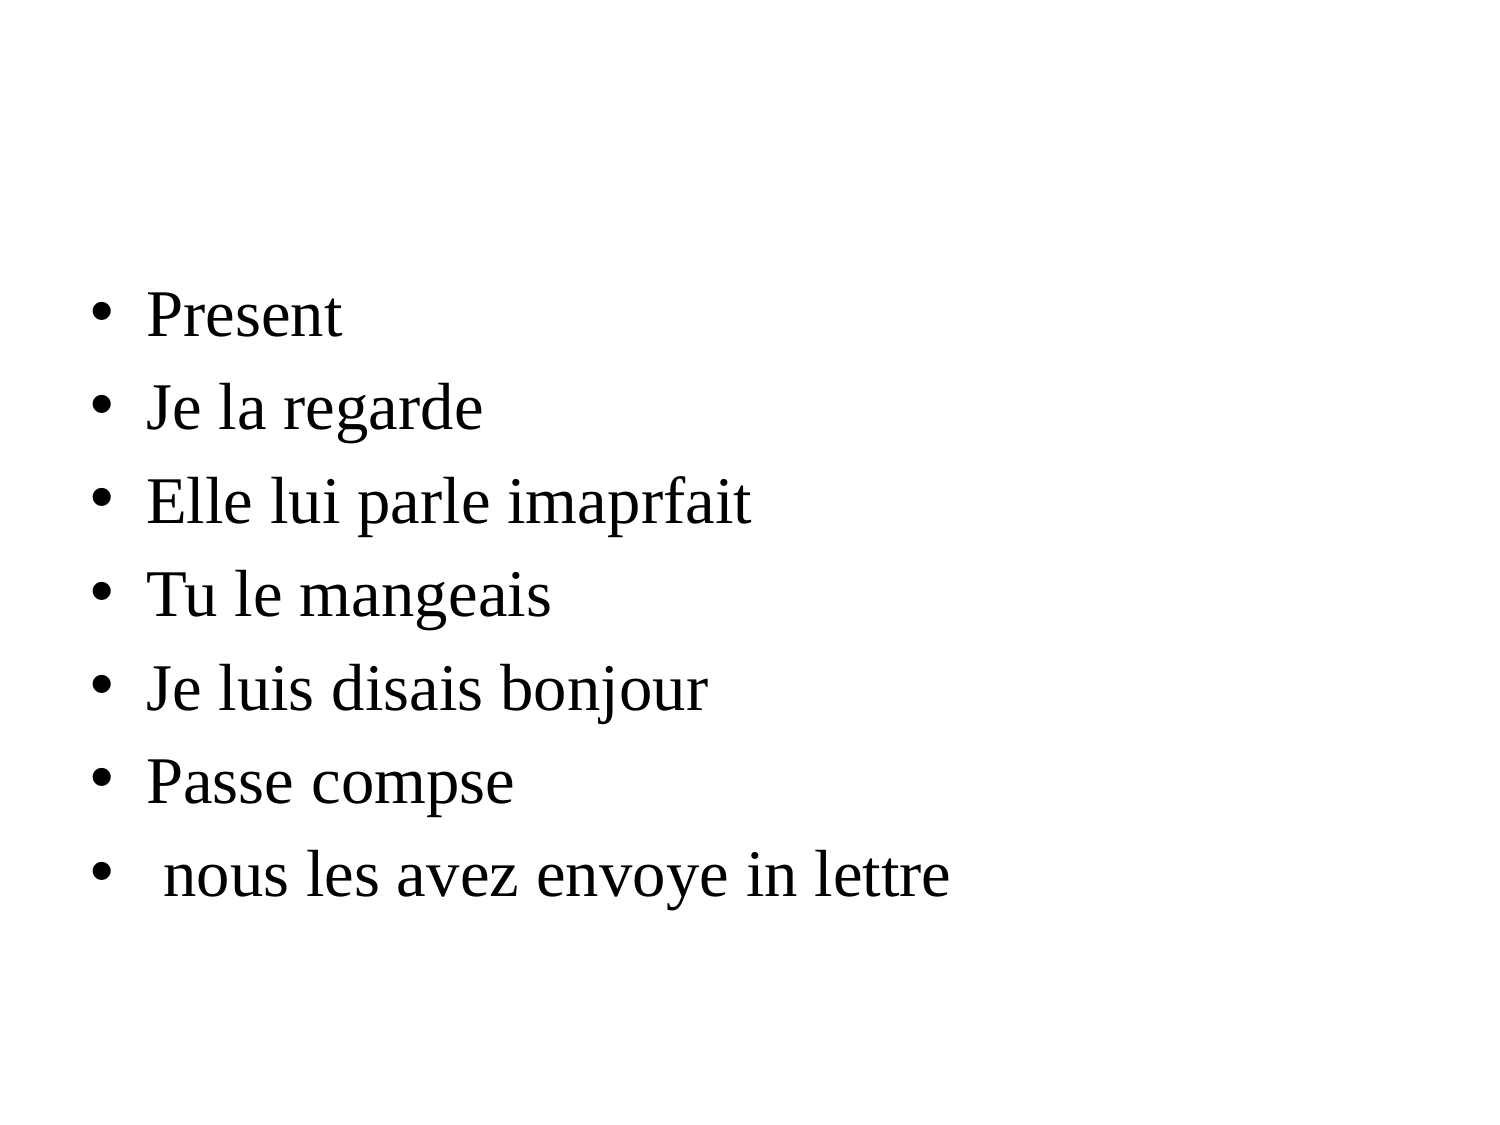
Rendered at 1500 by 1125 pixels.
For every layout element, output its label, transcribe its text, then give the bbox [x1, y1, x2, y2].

list Present Je la regarde Elle lui parle imaprfait Tu le mangeais Je luis disais bonjour Passe compse nous les avez envoye in lettre [75, 262, 1425, 1005]
